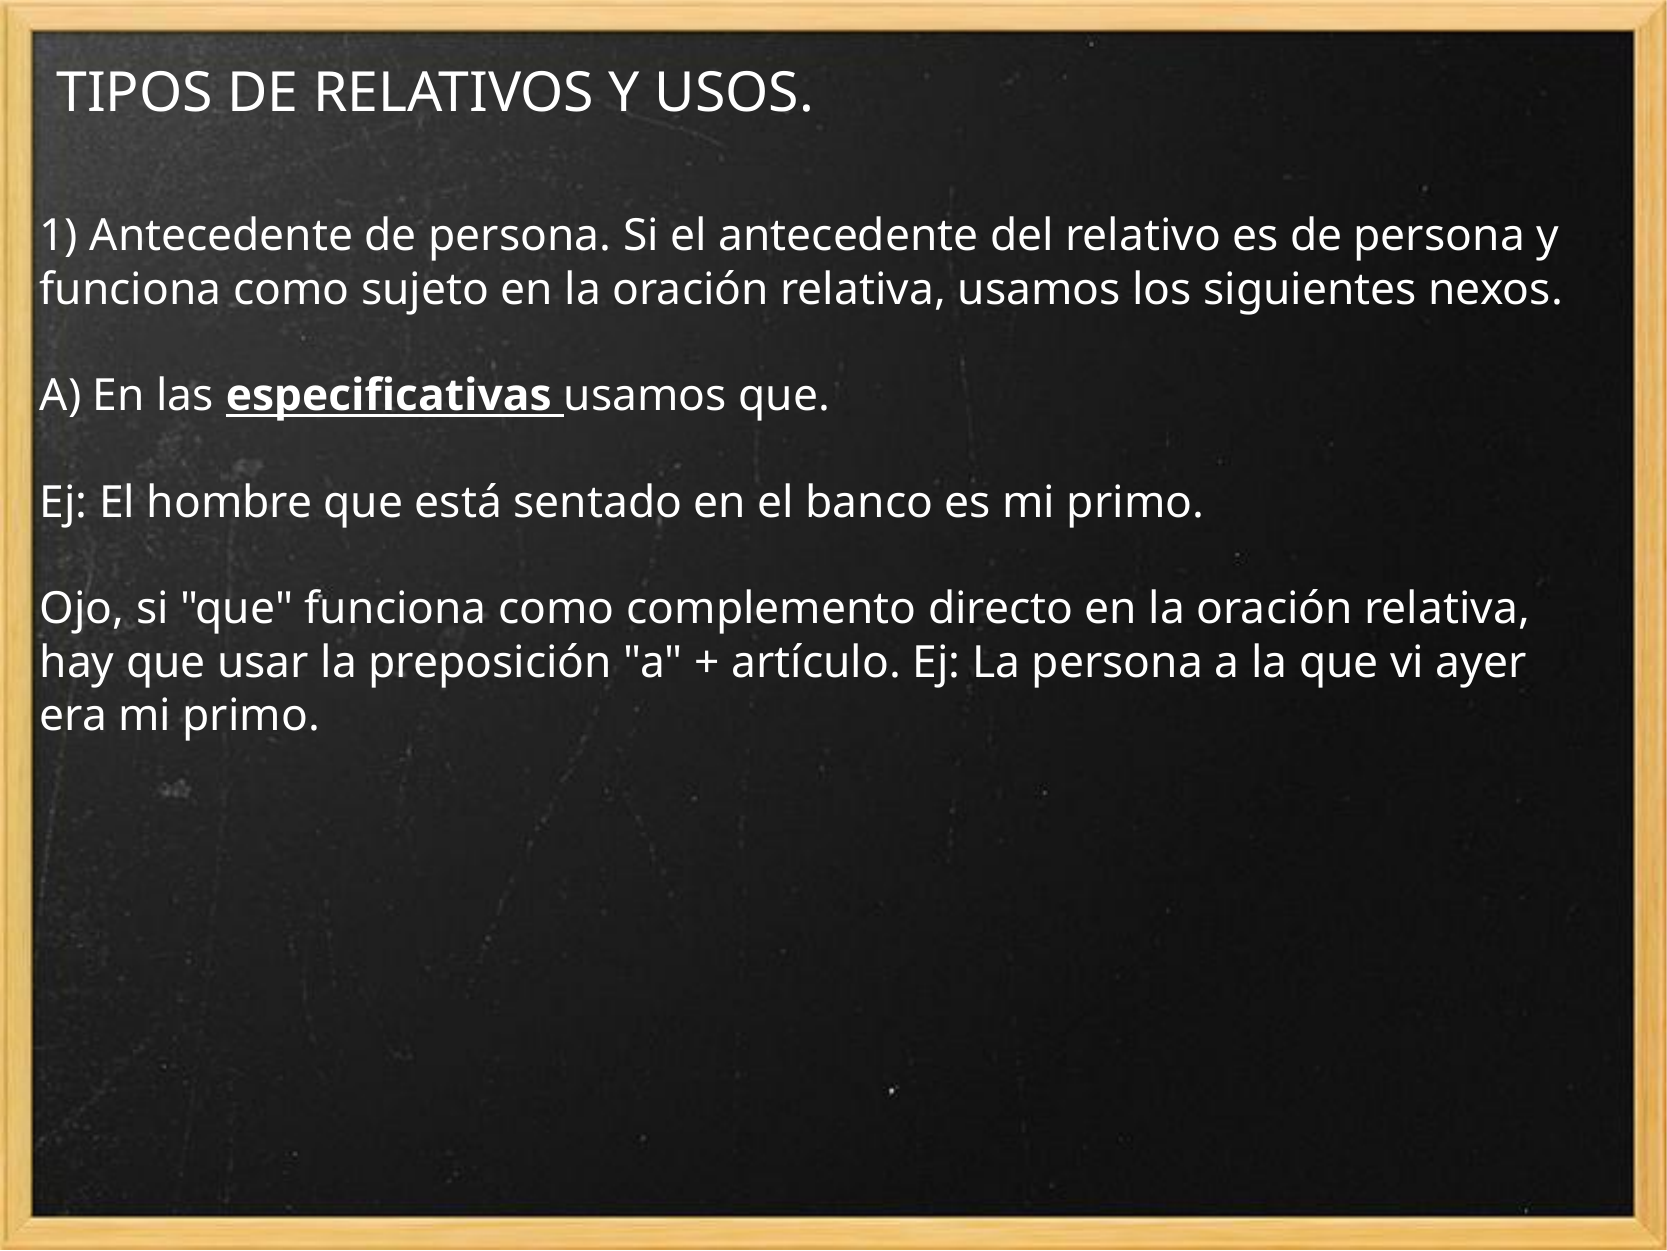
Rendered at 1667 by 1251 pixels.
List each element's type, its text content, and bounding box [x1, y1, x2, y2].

list 1) Antecedente de persona. Si el antecedente del relativo es de persona y funciona como sujeto en la oración relativa, usamos los siguientes nexos. A) En las especificativas usamos que. Ej: El hombre que está sentado en el banco es mi primo. Ojo, si "que" funciona como complemento directo en la oración relativa, hay que usar la preposición "a" + artículo. Ej: La persona a la que vi ayer era mi primo. [33, 200, 1612, 1112]
title TIPOS DE RELATIVOS Y USOS. [50, 50, 1630, 213]
picture [0, 0, 1667, 1250]
